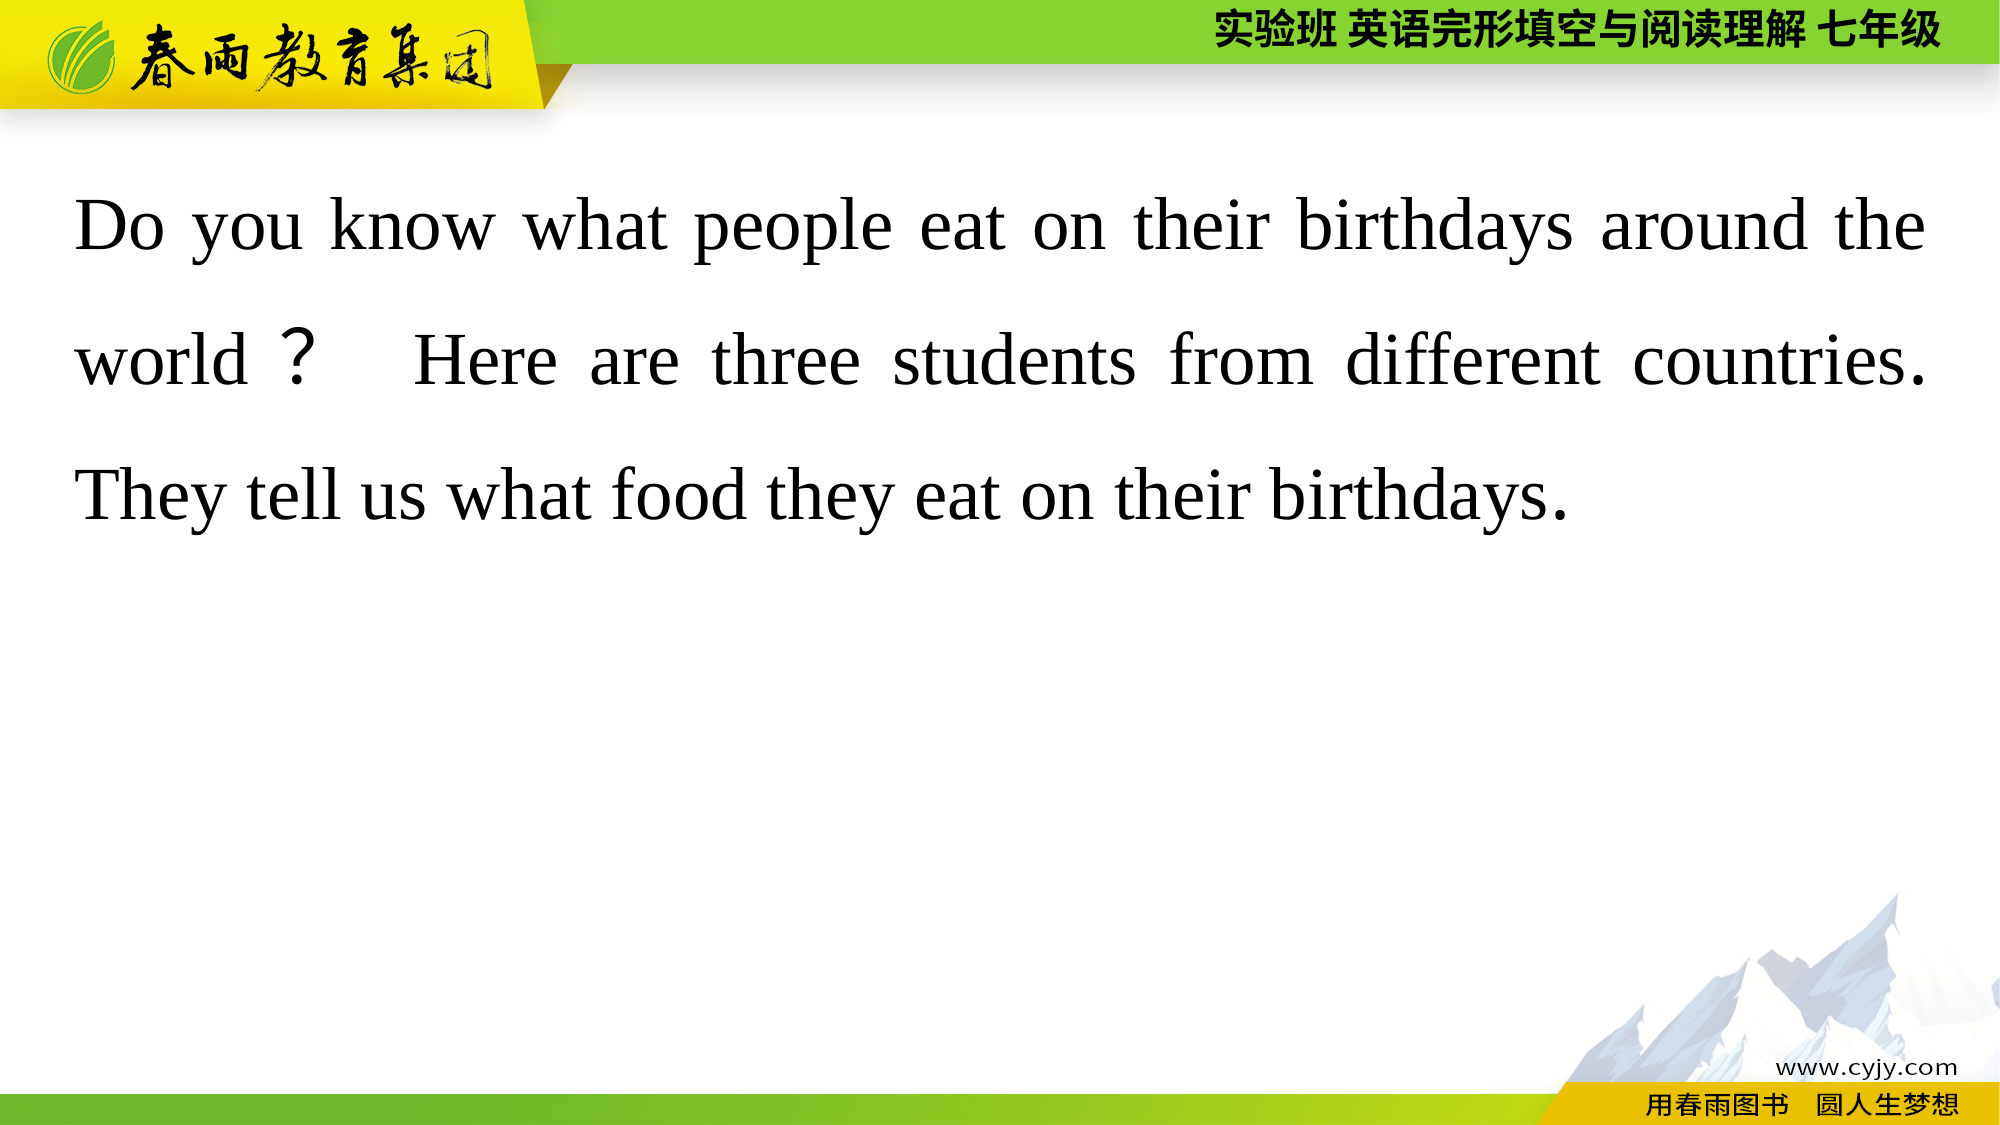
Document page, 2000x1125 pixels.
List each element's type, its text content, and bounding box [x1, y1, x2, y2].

list Do you know what people eat on their birthdays around the world？ Here are three students from different countries. They tell us what food they eat on their birthdays. [59, 122, 1944, 530]
picture [0, 0, 2000, 1125]
